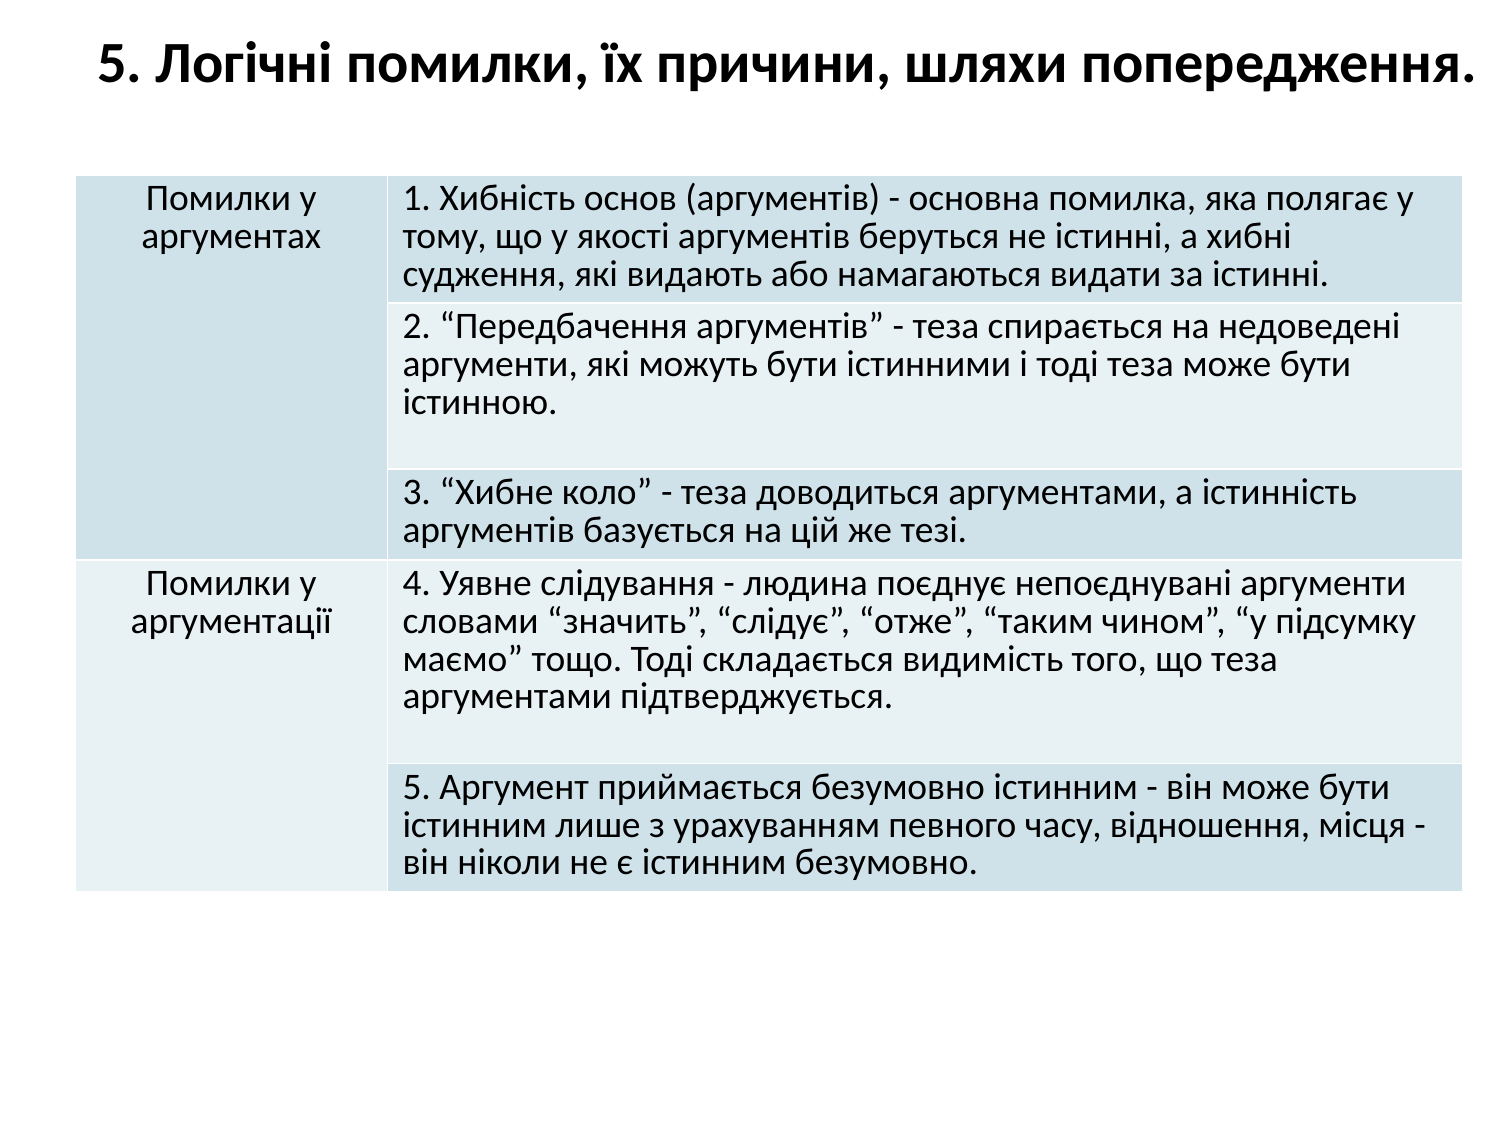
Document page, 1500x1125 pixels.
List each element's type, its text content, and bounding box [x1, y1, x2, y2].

table_cell 2. “Передбачення аргументів” - теза спирається на недоведені аргументи, які можуть бути істинними і тоді теза може бути істинною. [388, 304, 1462, 468]
table_header 1. Хибність основ (аргументів) - основна помилка, яка полягає у тому, що у якості аргументів беруться не істинні, а хибні судження, які видають або намагаються видати за істинні. [388, 176, 1462, 302]
table_cell 3. “Хибне коло” - теза доводиться аргументами, а істинність аргументів базується на цій же тезі. [388, 470, 1462, 559]
table_cell 4. Уявне слідування - людина поєднує непоєднувані аргументи словами “значить”, “слідує”, “отже”, “таким чином”, “у підсумку маємо” тощо. Тоді складається видимість того, що теза аргументами підтверджується. [388, 561, 1462, 763]
table_cell Помилки у аргументації [76, 561, 387, 891]
table_cell 5. Аргумент приймається безумовно істинним - він може бути істинним лише з урахуванням певного часу, відношення, місця - він ніколи не є істинним безумовно. [388, 764, 1462, 891]
table_header Помилки у аргументах [76, 176, 387, 559]
title 5. Логічні помилки, їх причини, шляхи попередження. [75, 0, 1500, 118]
